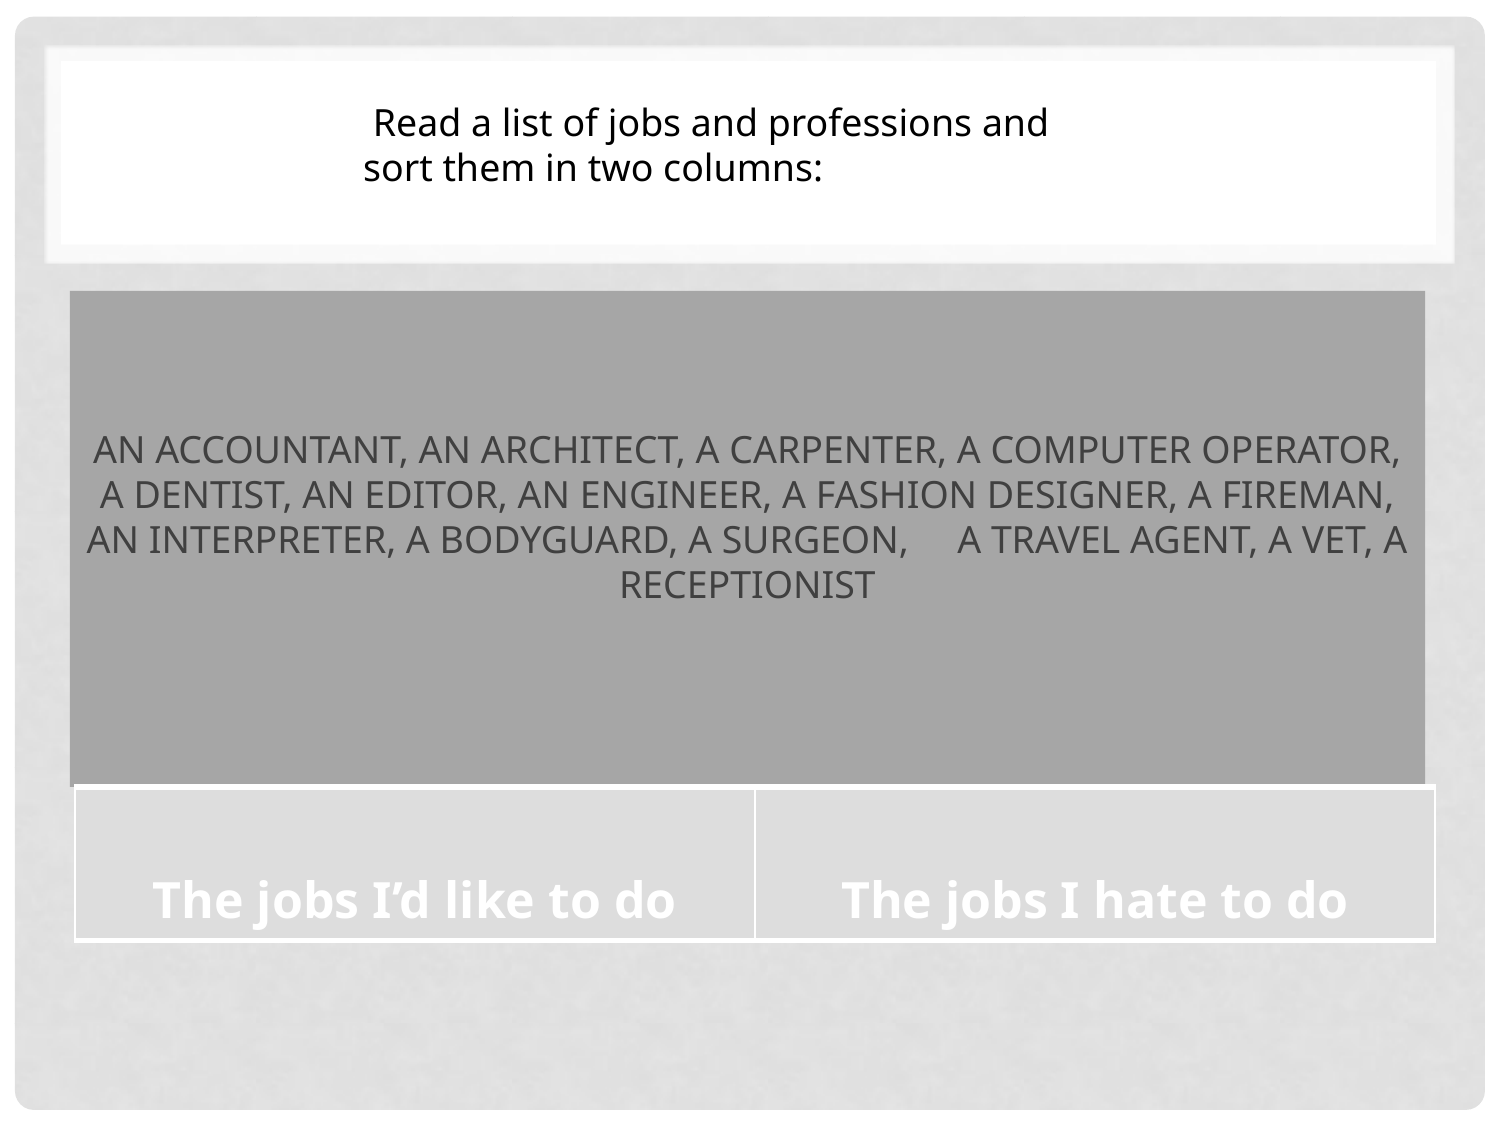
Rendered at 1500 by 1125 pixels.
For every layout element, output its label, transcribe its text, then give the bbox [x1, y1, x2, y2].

text_box Read a list of jobs and professions and sort them in two columns: [348, 91, 1099, 196]
table_header The jobs I’d like to do [76, 790, 754, 938]
table_header The jobs I hate to do [756, 790, 1434, 938]
title an accountant, an architect, a carpenter, a computer operator, a dentist, an editor, an engineer, a fashion designer, a fireman, an interpreter, a bodyguard, a surgeon, a travel agent, a vet, a receptionist [69, 290, 1426, 787]
